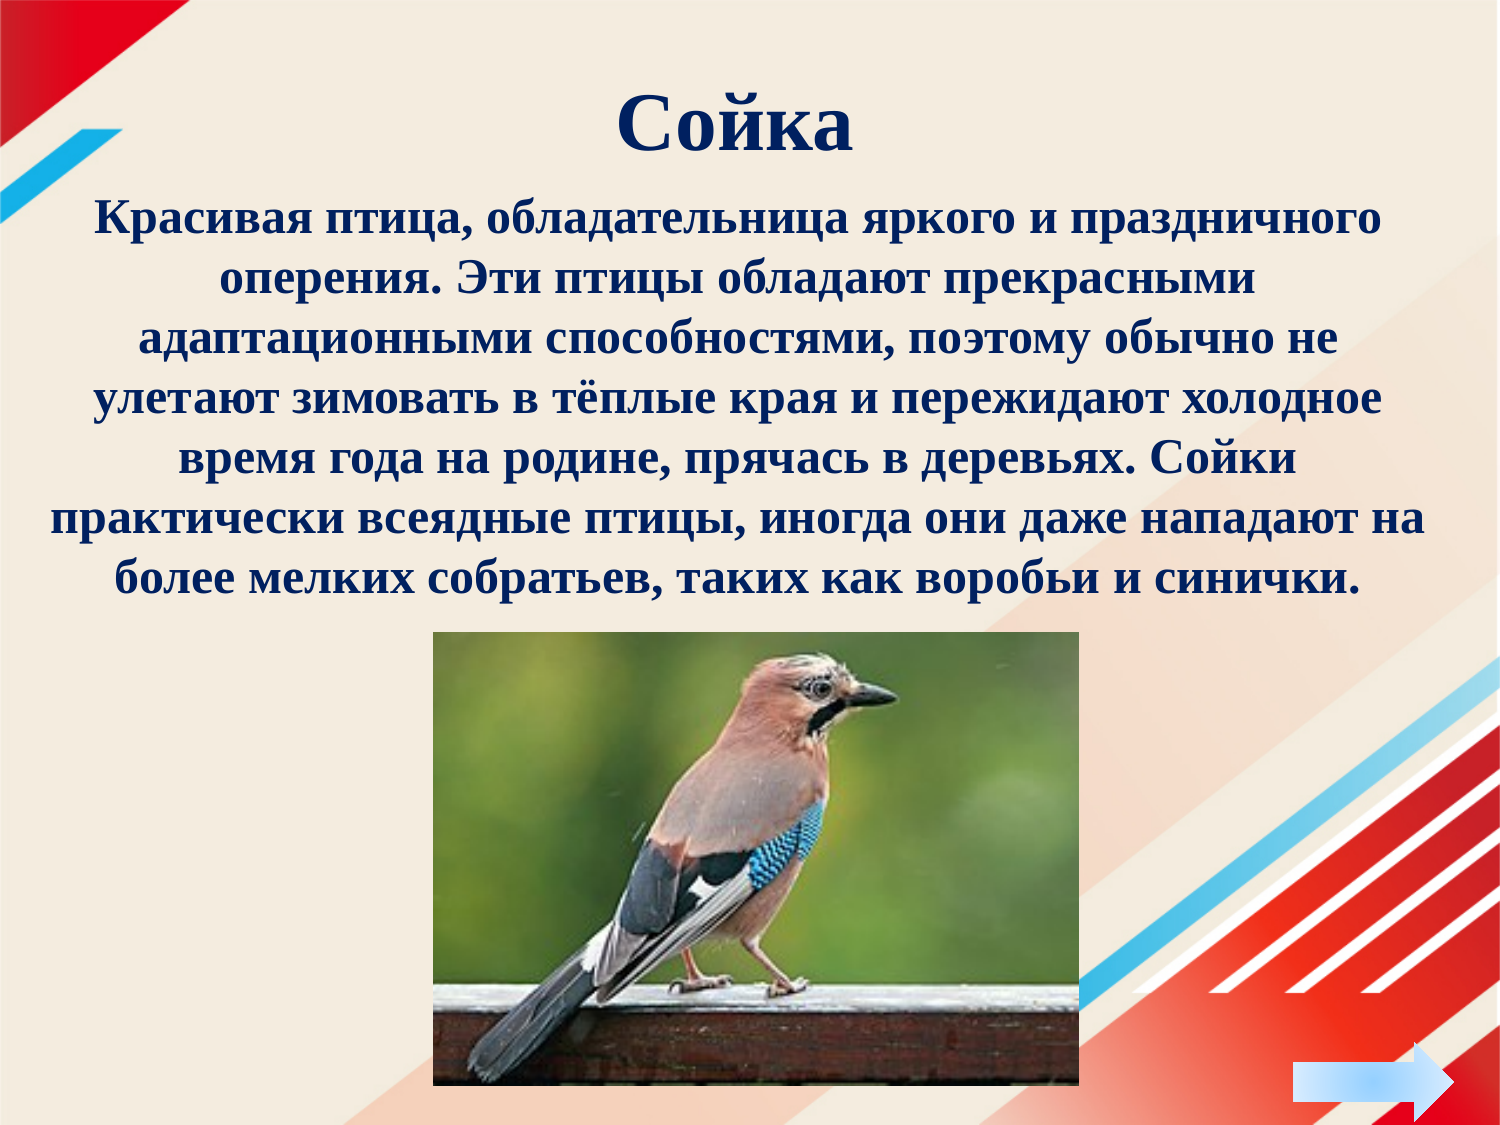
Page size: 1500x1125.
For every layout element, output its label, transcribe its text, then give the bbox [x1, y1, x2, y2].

picture [0, 0, 1500, 1125]
text_box Красивая птица, обладательница яркого и праздничного оперения. Эти птицы обладают прекрасными адаптационными способностями, поэтому обычно не улетают зимовать в тёплые края и пережидают холодное время года на родине, прячась в деревьях. Сойки практически всеядные птицы, иногда они даже нападают на более мелких собратьев, таких как воробьи и синички. [35, 175, 1442, 611]
title Сойка [70, 23, 1421, 211]
